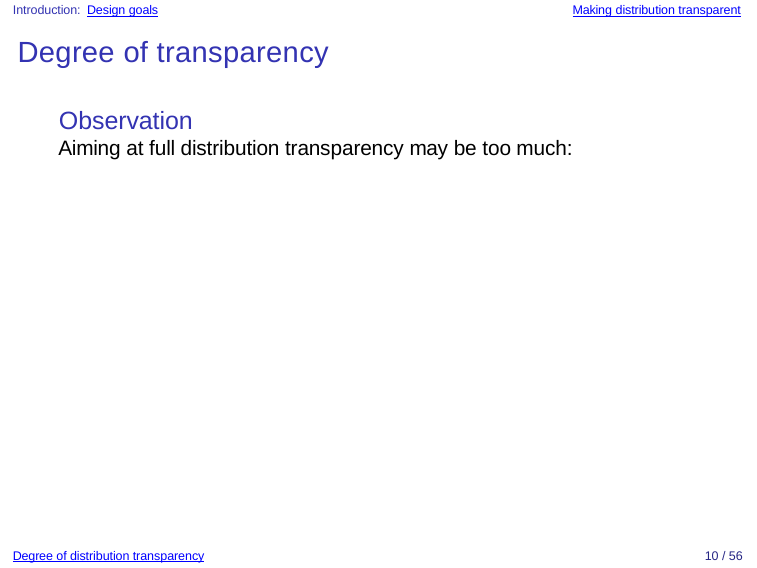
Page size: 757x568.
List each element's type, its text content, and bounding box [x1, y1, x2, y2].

text_box Making distribution transparent [570, 0, 745, 18]
text_box 10 / 56 [702, 546, 745, 563]
text_box Degree of distribution transparency [10, 546, 209, 563]
text_box Introduction: Design goals [10, 0, 163, 18]
text_box Degree of transparency Observation Aiming at full distribution transparency may be too much: [15, 31, 581, 160]
